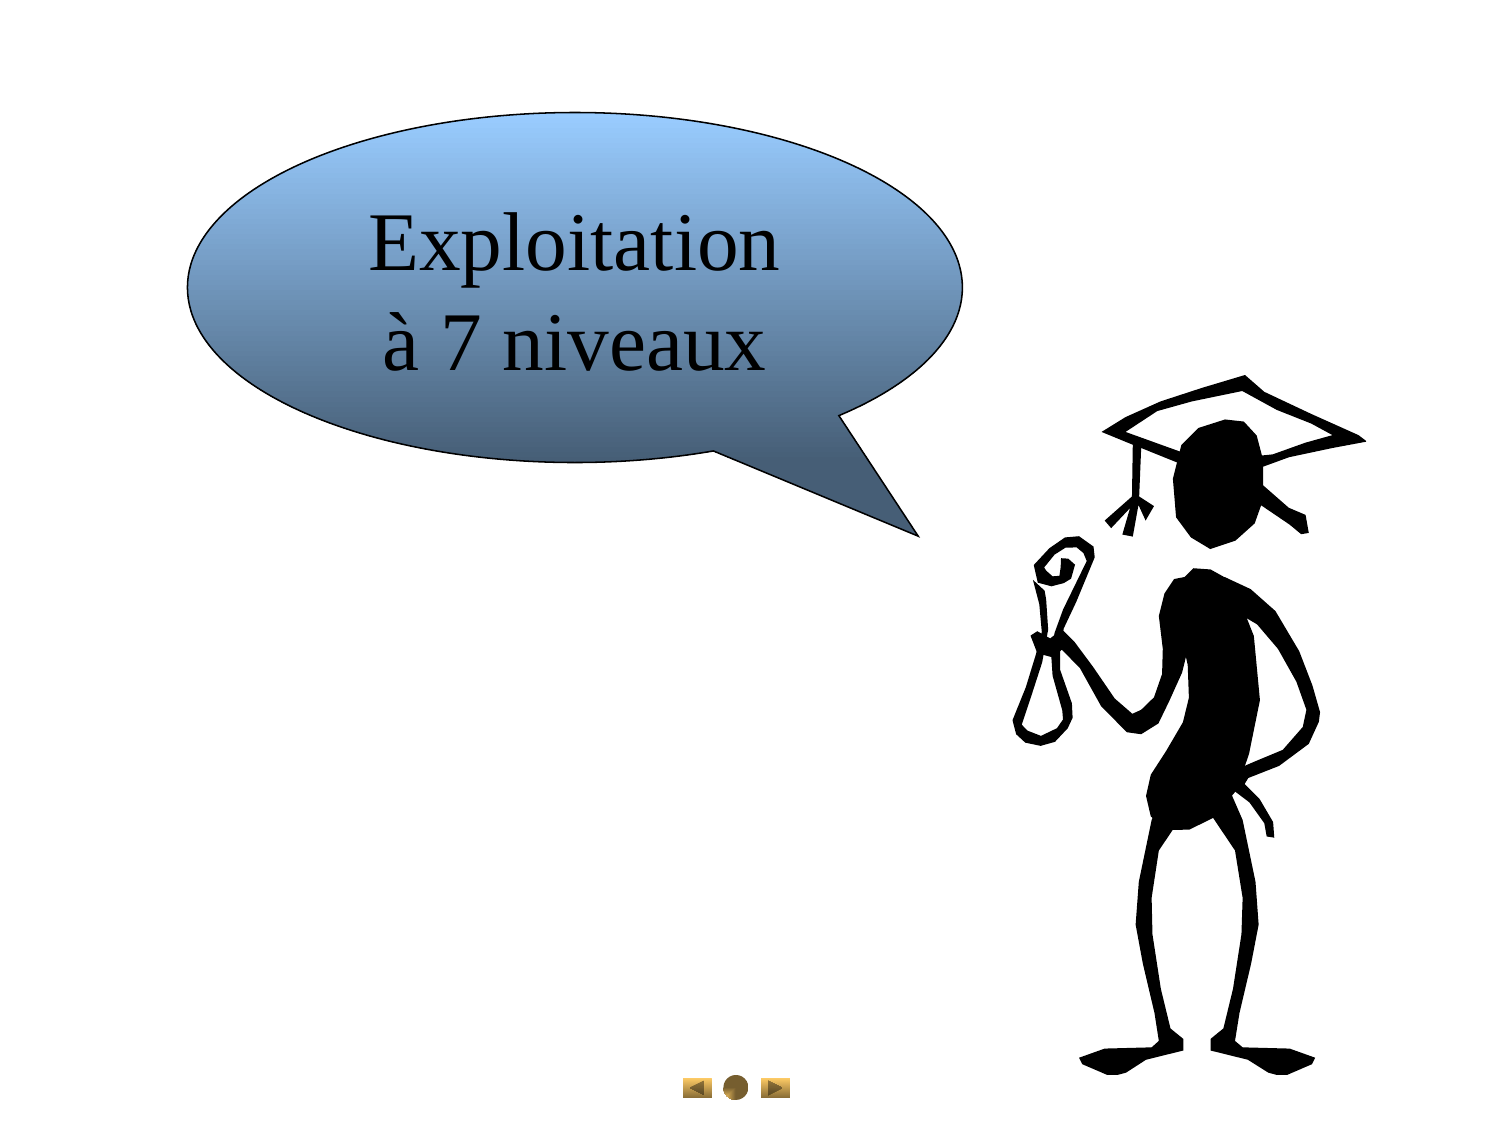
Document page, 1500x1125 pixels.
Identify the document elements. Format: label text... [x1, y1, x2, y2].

text_box Exploitation à 7 niveaux [187, 112, 963, 537]
picture [1012, 374, 1367, 1075]
